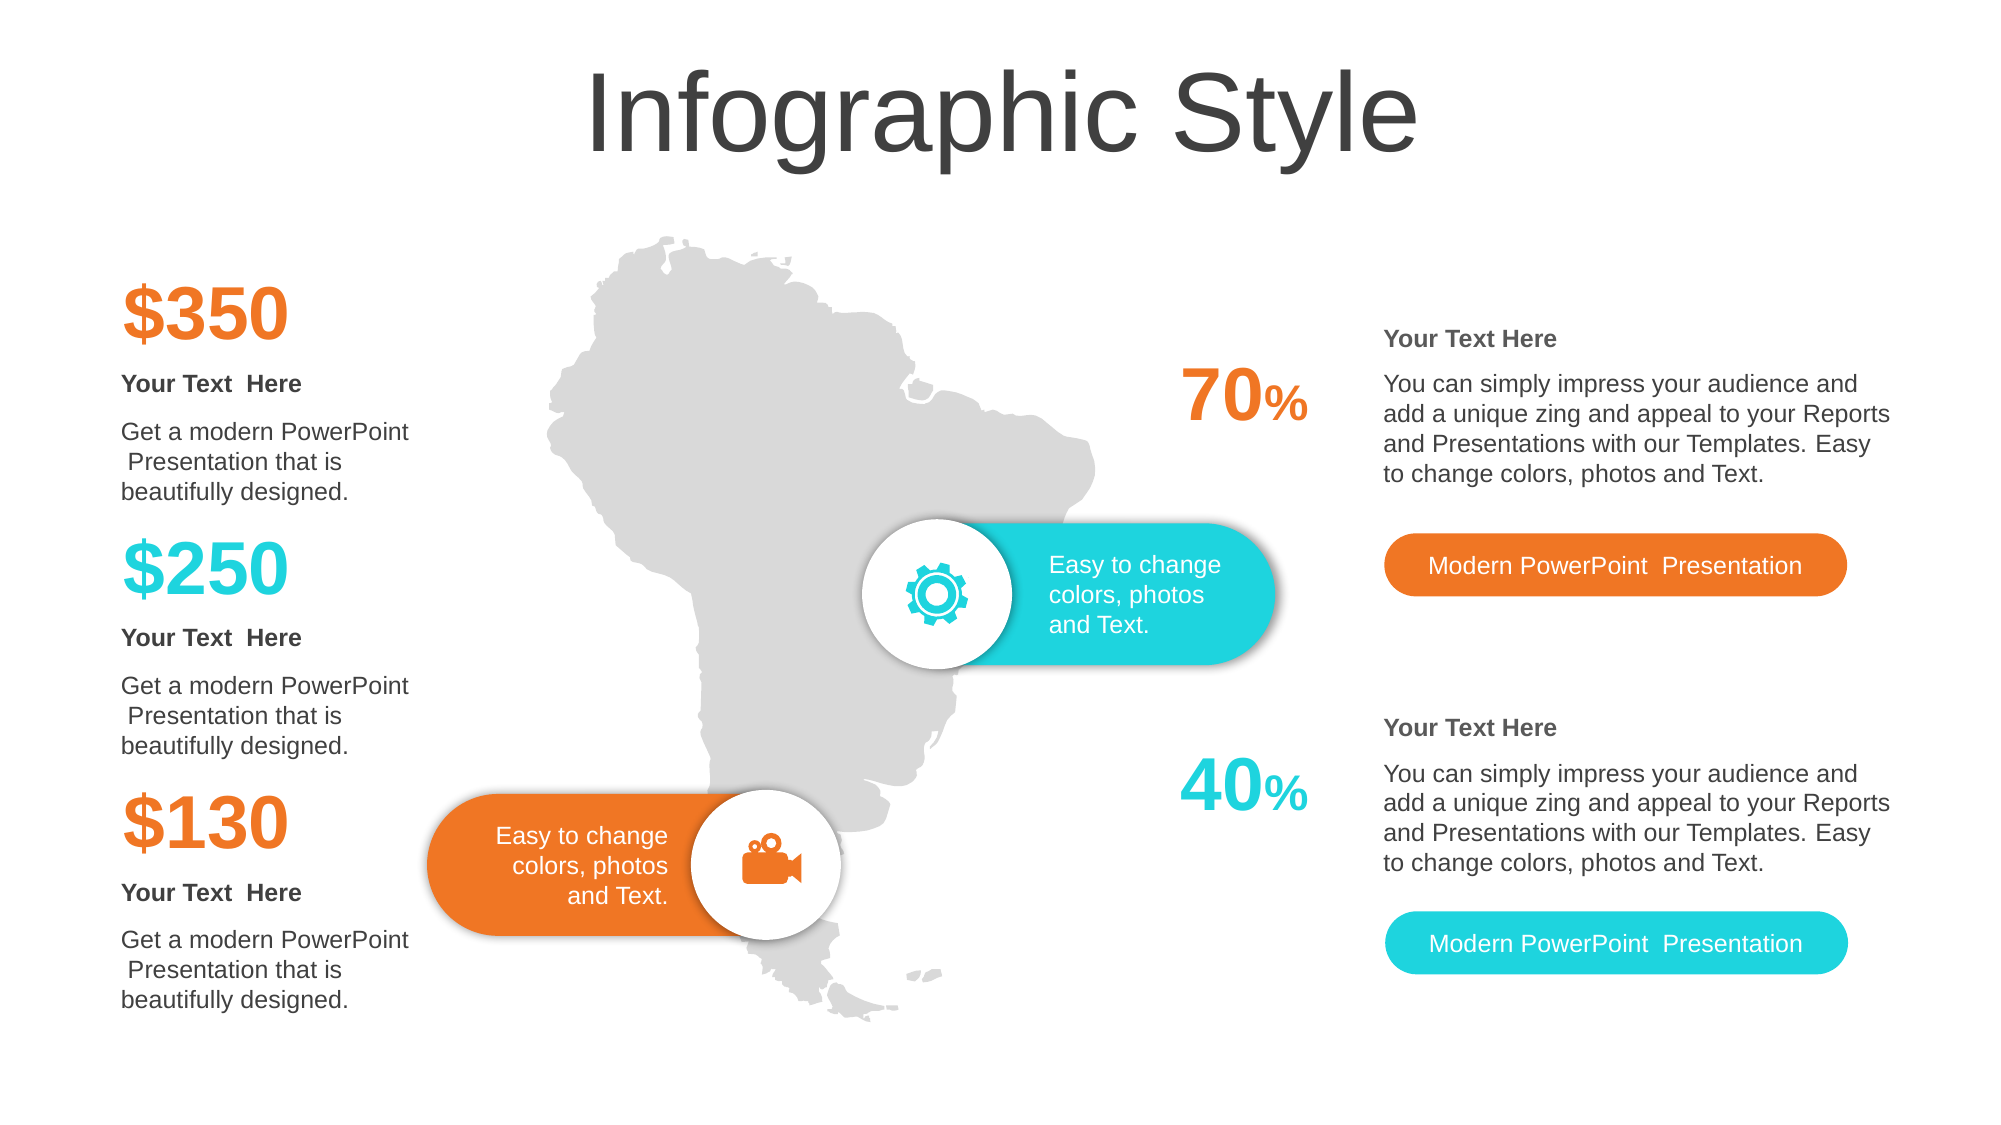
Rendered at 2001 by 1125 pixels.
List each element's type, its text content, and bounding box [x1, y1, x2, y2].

text_box Modern PowerPoint Presentation [1385, 911, 1849, 975]
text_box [1368, 314, 1908, 497]
text_box 70% [1143, 338, 1346, 443]
text_box 40% [1143, 727, 1346, 833]
text_box $350 [106, 257, 308, 360]
text_box $130 [106, 768, 308, 868]
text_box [106, 360, 428, 514]
text_box Modern PowerPoint Presentation [1384, 533, 1848, 597]
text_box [106, 614, 428, 768]
text_box [746, 940, 834, 1006]
text_box $250 [106, 514, 308, 614]
list Infographic Style [53, 55, 1952, 175]
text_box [106, 868, 428, 1023]
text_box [427, 789, 841, 940]
text_box [827, 982, 885, 1023]
text_box [906, 970, 921, 982]
text_box [921, 969, 943, 983]
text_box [862, 519, 1276, 670]
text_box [1368, 704, 1908, 886]
text_box [886, 1005, 899, 1011]
text_box [546, 236, 1096, 833]
